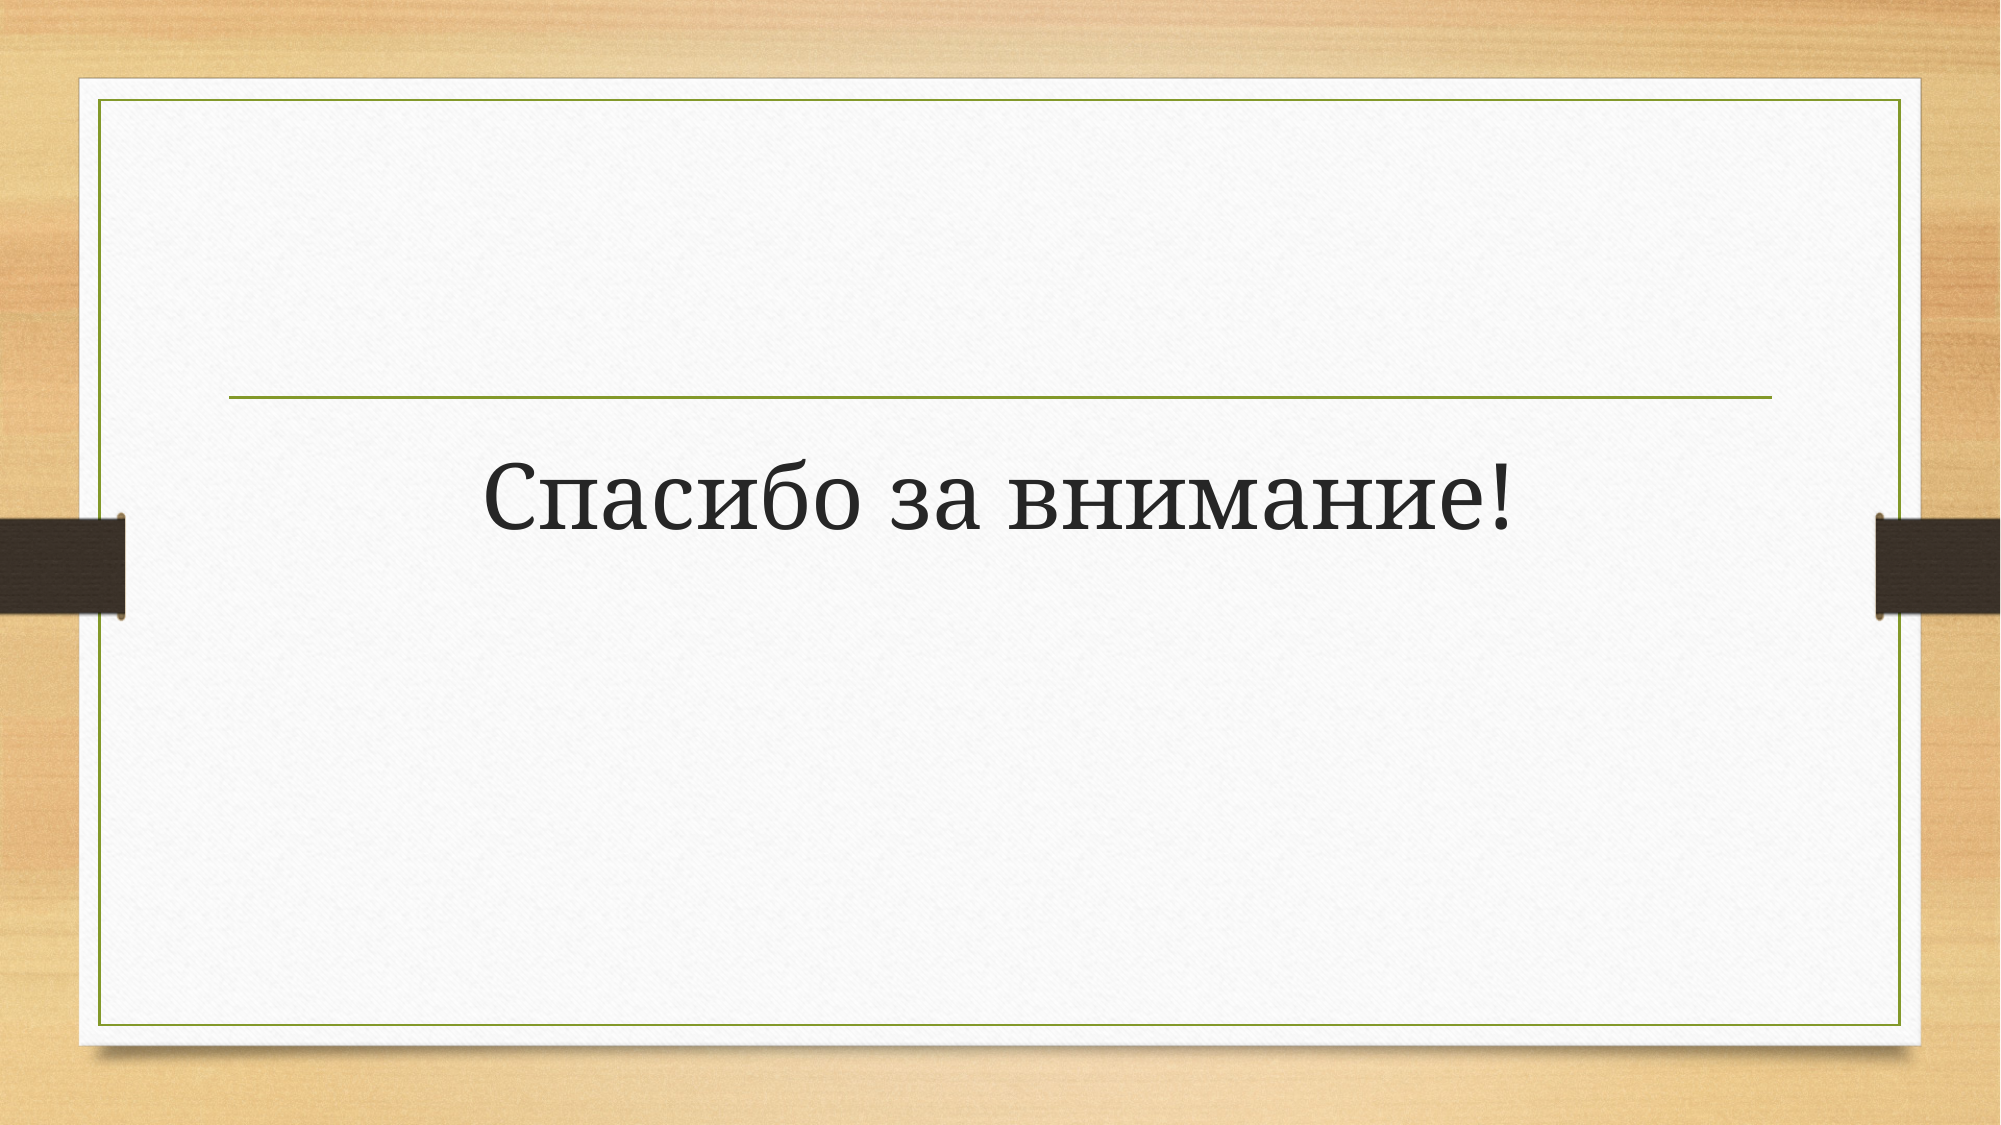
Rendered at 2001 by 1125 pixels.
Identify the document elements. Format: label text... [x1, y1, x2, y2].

title Спасибо за внимание! [212, 161, 1788, 825]
picture [0, 0, 2001, 1125]
